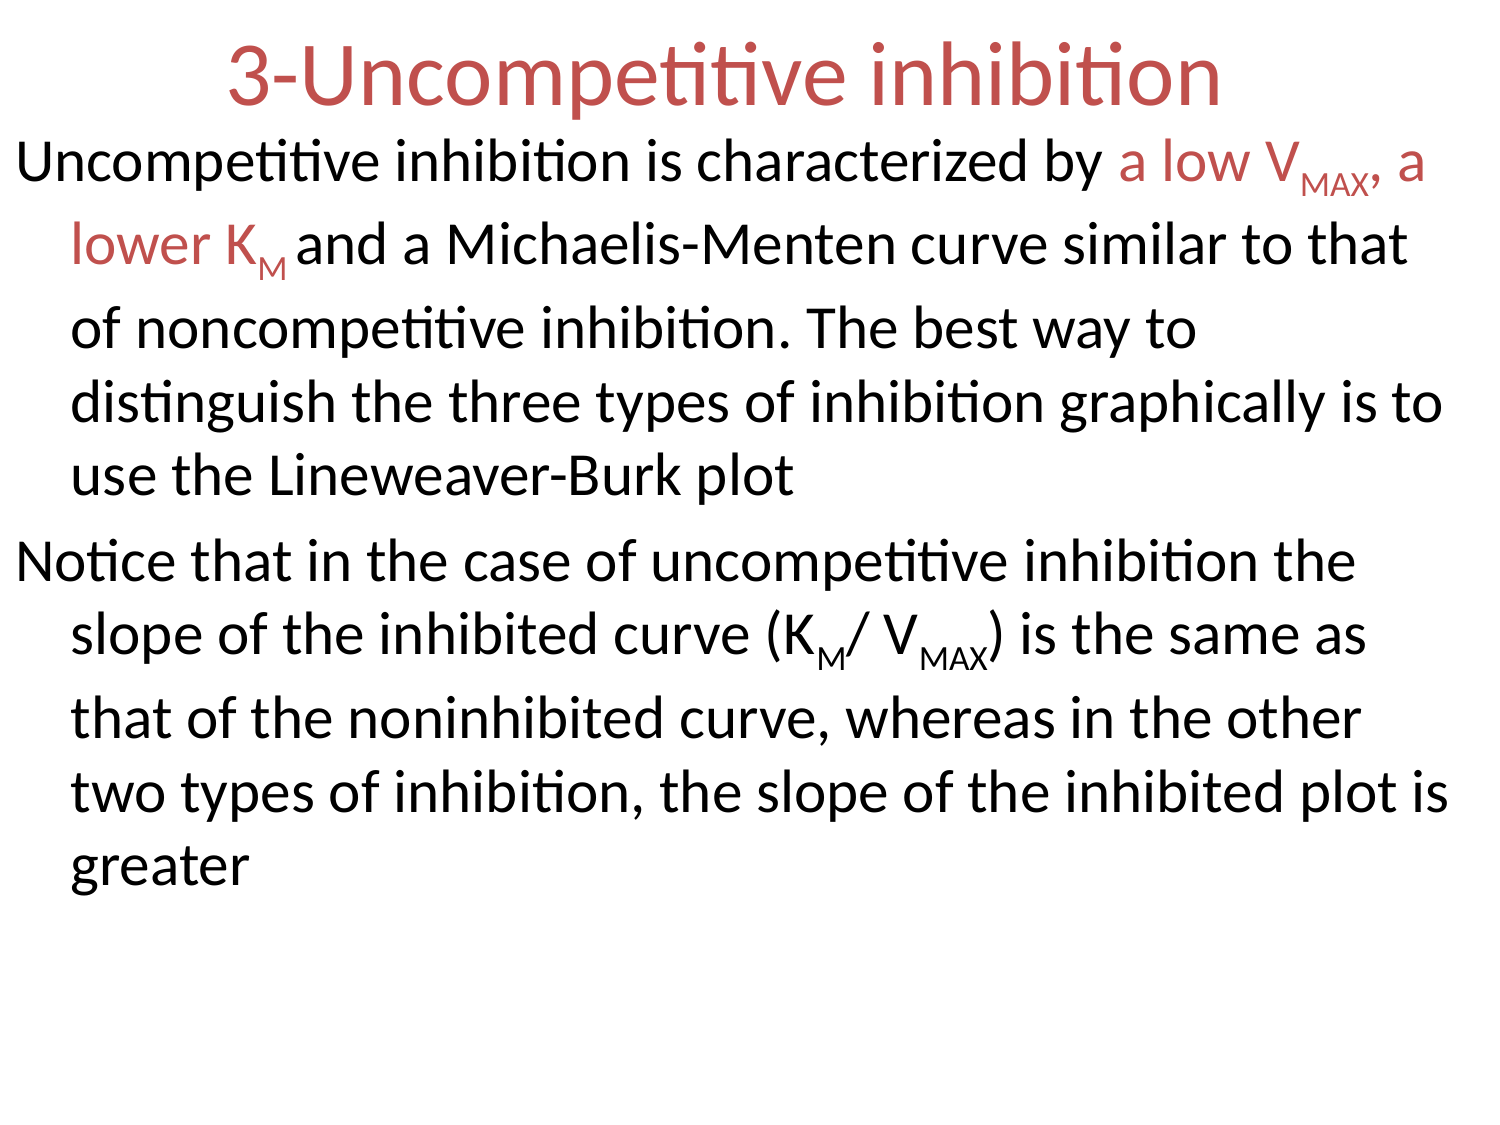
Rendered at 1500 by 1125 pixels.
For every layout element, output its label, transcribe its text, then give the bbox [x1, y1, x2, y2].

title 3-Uncompetitive inhibition [50, 0, 1400, 112]
list Uncompetitive inhibition is characterized by a low VMAX, a lower KM and a Michaelis-Menten curve similar to that of noncompetitive inhibition. The best way to distinguish the three types of inhibition graphically is to use the Lineweaver-Burk plot Notice that in the case of uncompetitive inhibition the slope of the inhibited curve (KM/ VMAX) is the same as that of the noninhibited curve, whereas in the other two types of inhibition, the slope of the inhibited plot is greater [0, 112, 1475, 913]
